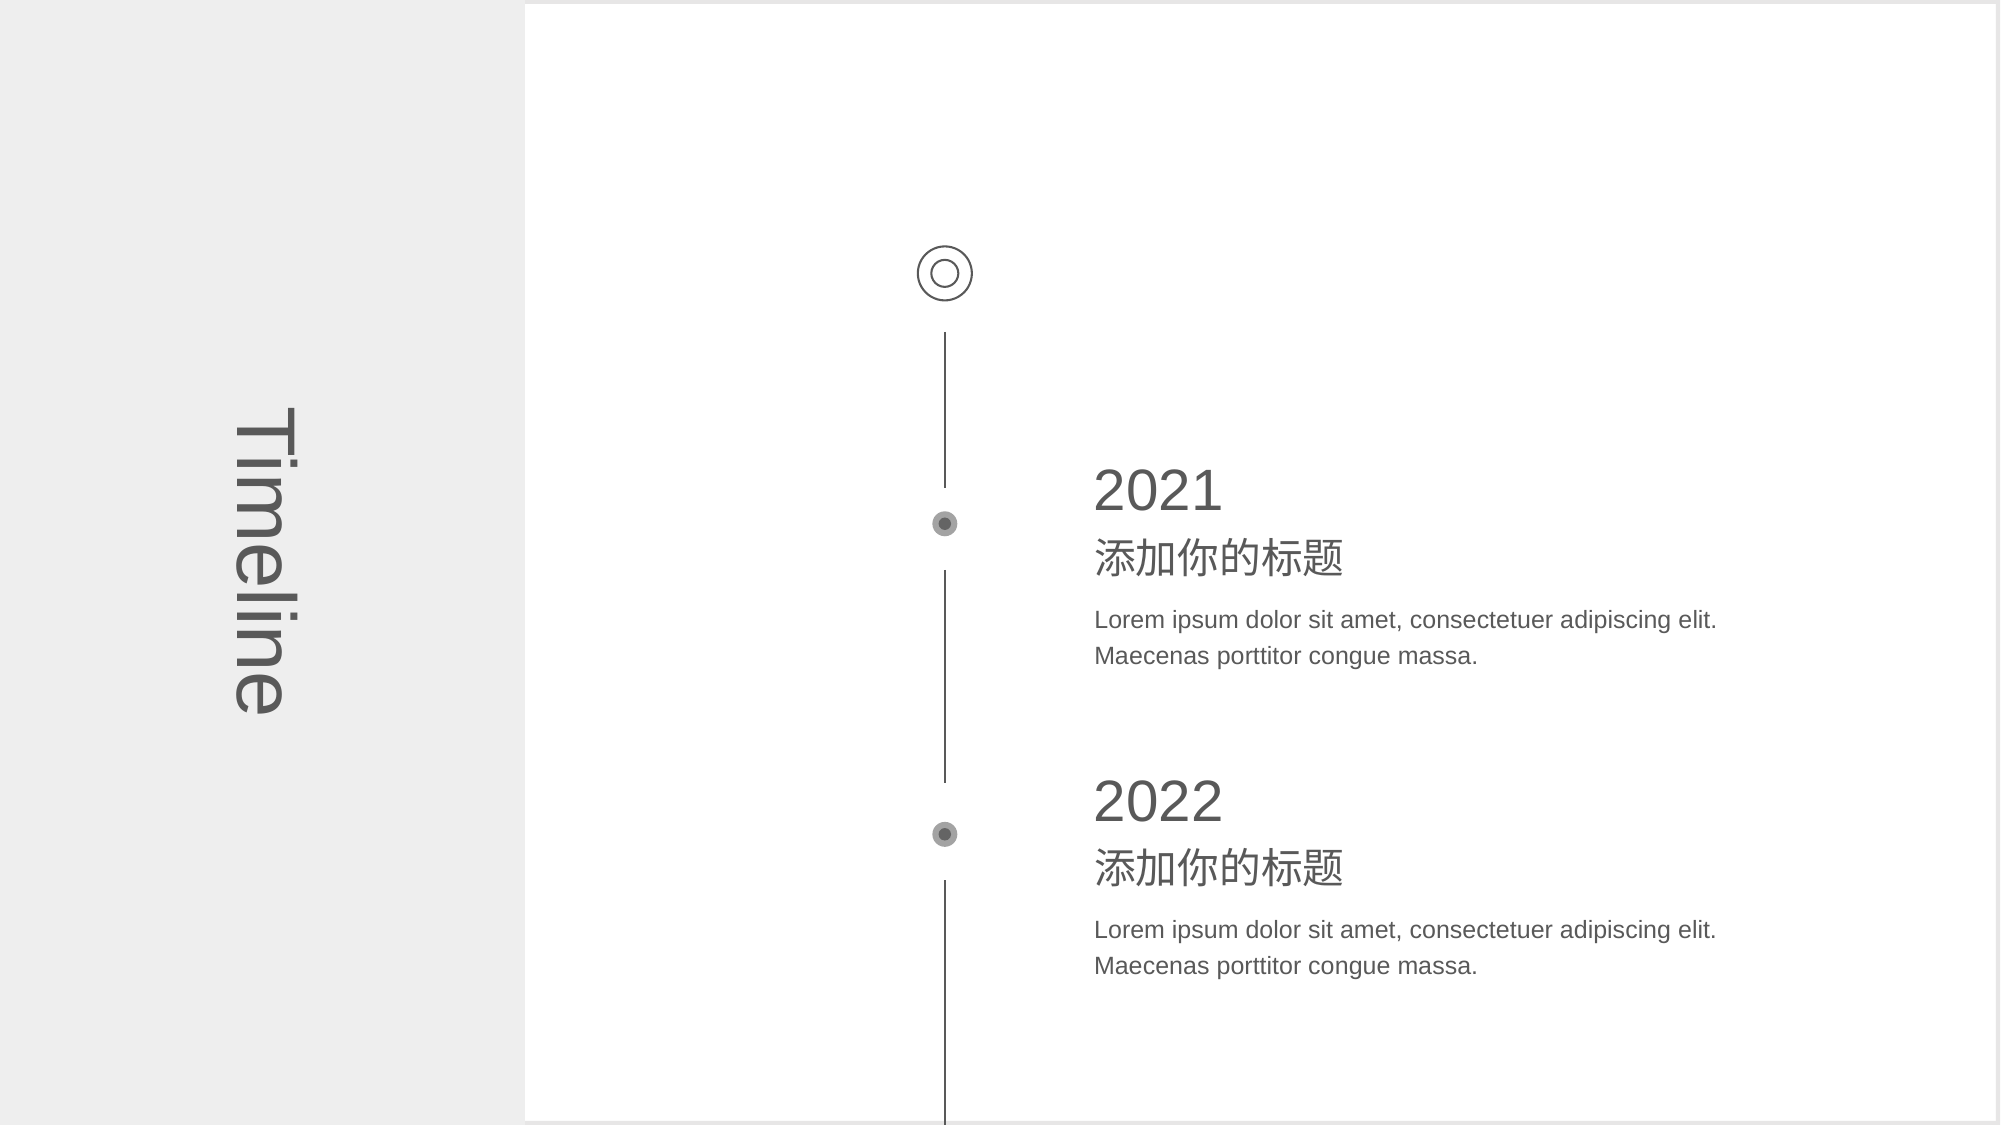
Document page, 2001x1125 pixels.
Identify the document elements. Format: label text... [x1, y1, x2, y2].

text_box Lorem ipsum dolor sit amet, consectetuer adipiscing elit. Maecenas porttitor congue massa. [1079, 900, 1736, 987]
text_box 2022 [1079, 755, 1267, 841]
text_box [937, 516, 953, 532]
text_box 2021 [1079, 445, 1267, 530]
text_box [931, 510, 959, 538]
text_box 添加你的标题 [1079, 834, 1589, 900]
text_box [937, 826, 953, 842]
text_box [931, 820, 959, 848]
text_box [916, 245, 973, 302]
text_box Timeline [196, 323, 329, 802]
text_box Lorem ipsum dolor sit amet, consectetuer adipiscing elit. Maecenas porttitor congue massa. [1079, 590, 1836, 677]
text_box [0, 0, 526, 1125]
text_box 添加你的标题 [1079, 524, 1589, 590]
